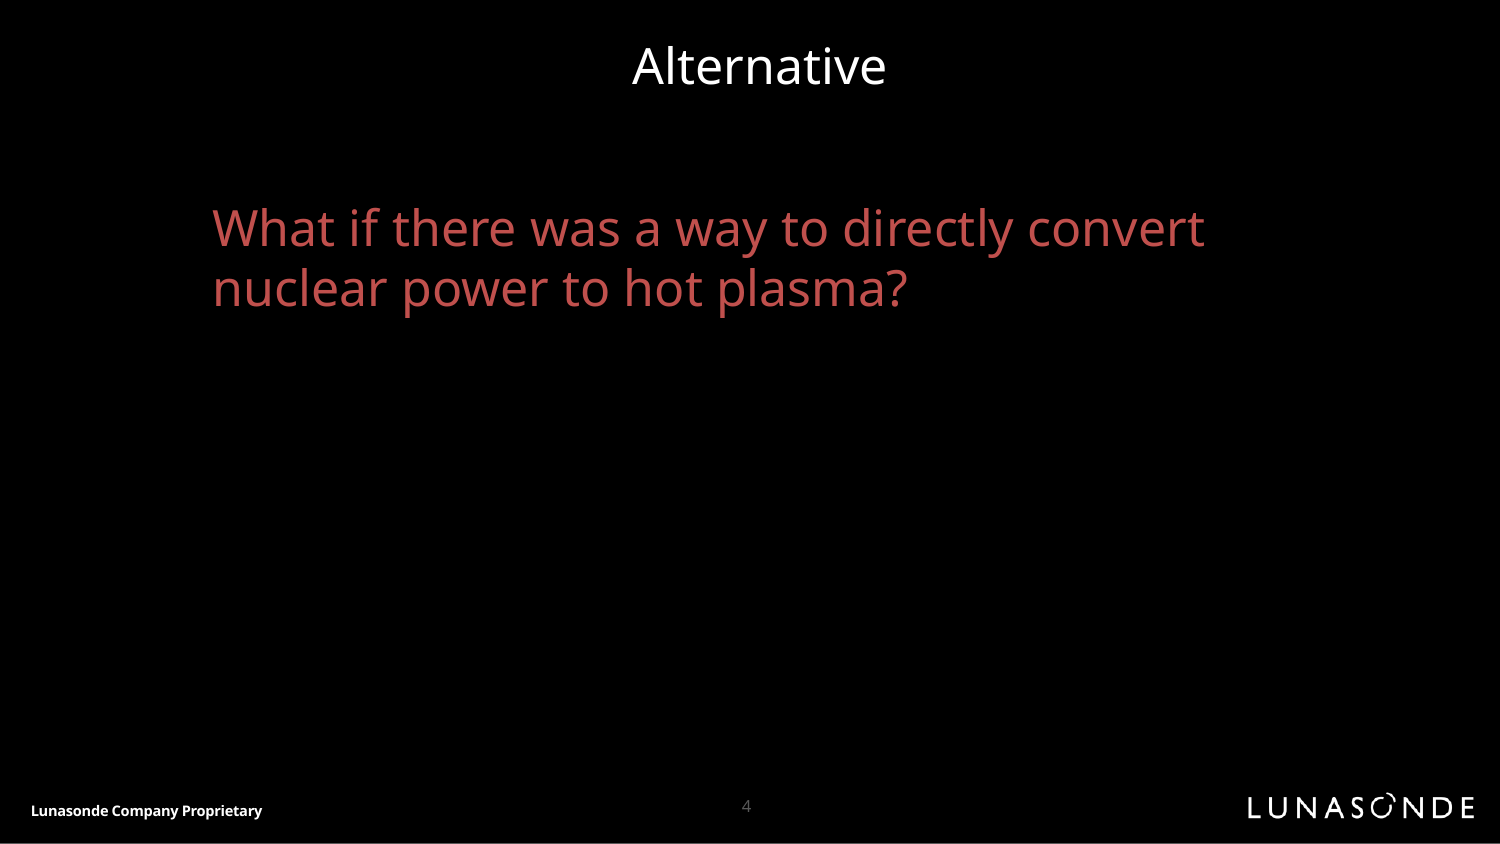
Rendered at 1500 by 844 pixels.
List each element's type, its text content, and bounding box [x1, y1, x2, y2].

title What if there was a way to directly convert nuclear power to hot plasma? [212, 196, 1358, 319]
picture [1236, 783, 1485, 827]
text_box Alternative [391, 27, 1142, 103]
footer Lunasonde Company Proprietary [28, 800, 281, 844]
slide_number 4 [735, 794, 767, 844]
